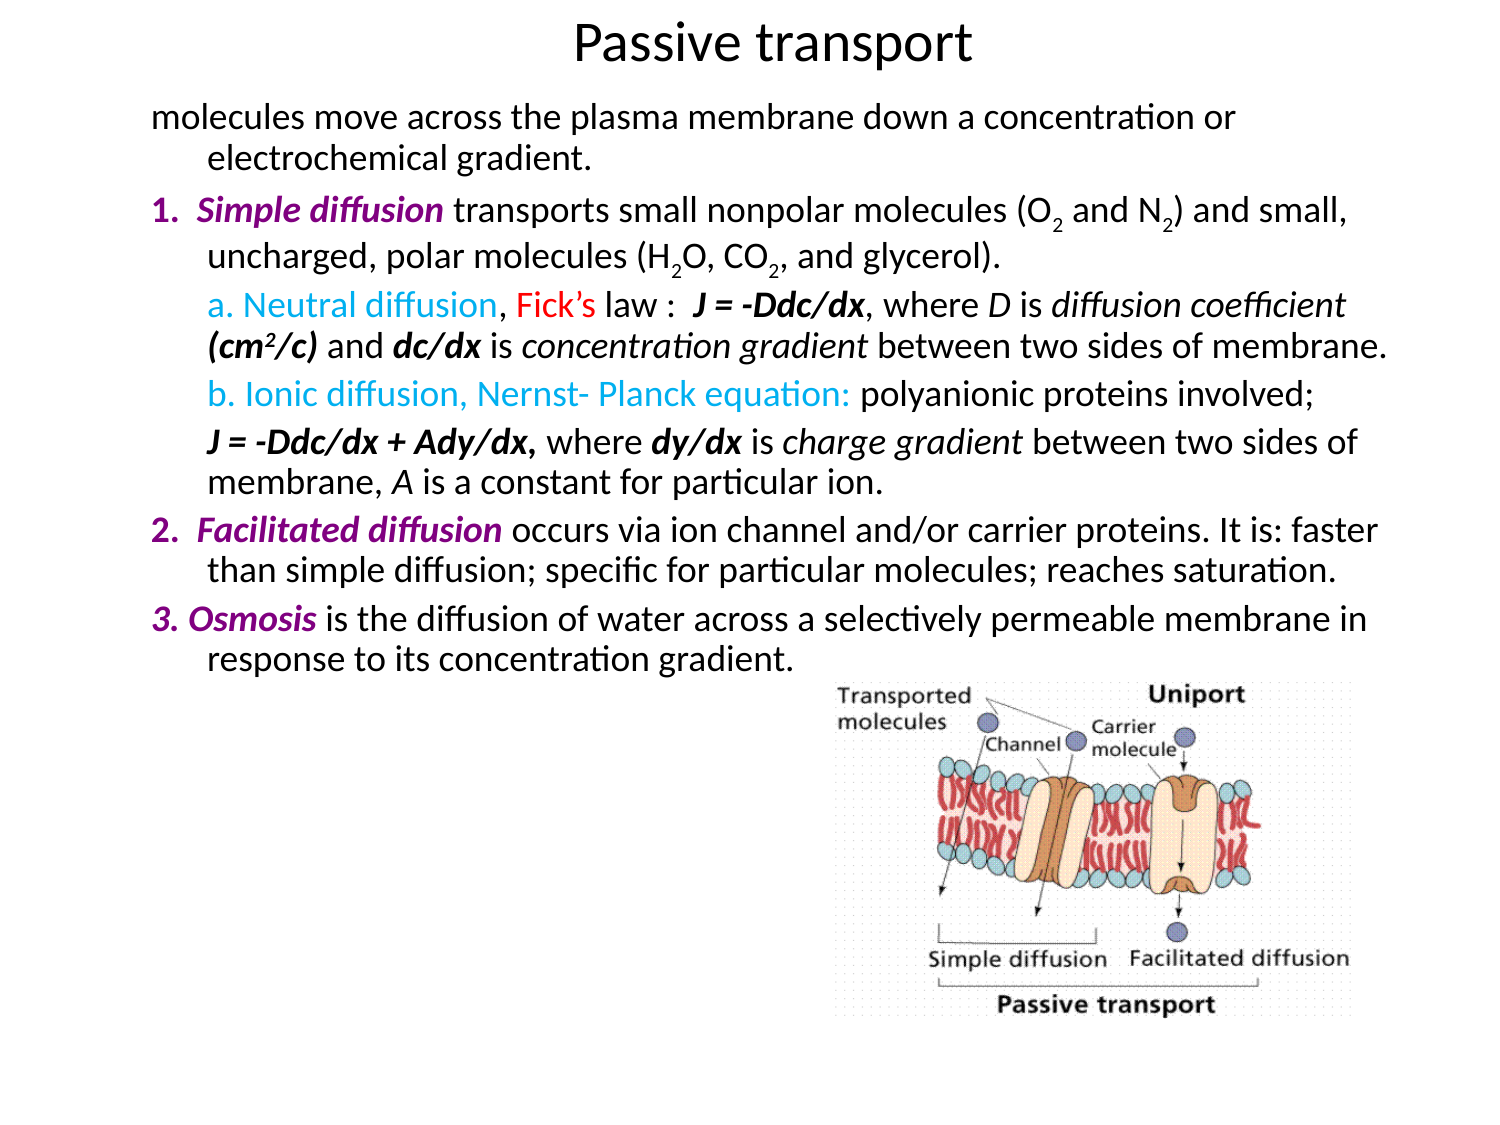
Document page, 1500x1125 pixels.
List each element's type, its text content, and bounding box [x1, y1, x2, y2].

list molecules move across the plasma membrane down a concentration or electrochemical gradient. 1. Simple diffusion transports small nonpolar molecules (O2 and N2) and small, uncharged, polar molecules (H2O, CO2, and glycerol). a. Neutral diffusion, Fick’s law : J = -Ddc/dx, where D is diffusion coefficient (cm2/c) and dc/dx is concentration gradient between two sides of membrane. b. Ionic diffusion, Nernst- Planck equation: polyanionic proteins involved; J = -Ddc/dx + Ady/dx, where dy/dx is charge gradient between two sides of membrane, A is a constant for particular ion. 2. Facilitated diffusion occurs via ion channel and/or carrier proteins. It is: faster than simple diffusion; specific for particular molecules; reaches saturation. 3. Osmosis is the diffusion of water across a selectively permeable membrane in response to its concentration gradient. [135, 90, 1436, 965]
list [832, 680, 1353, 1020]
title Passive transport [76, 0, 1453, 86]
